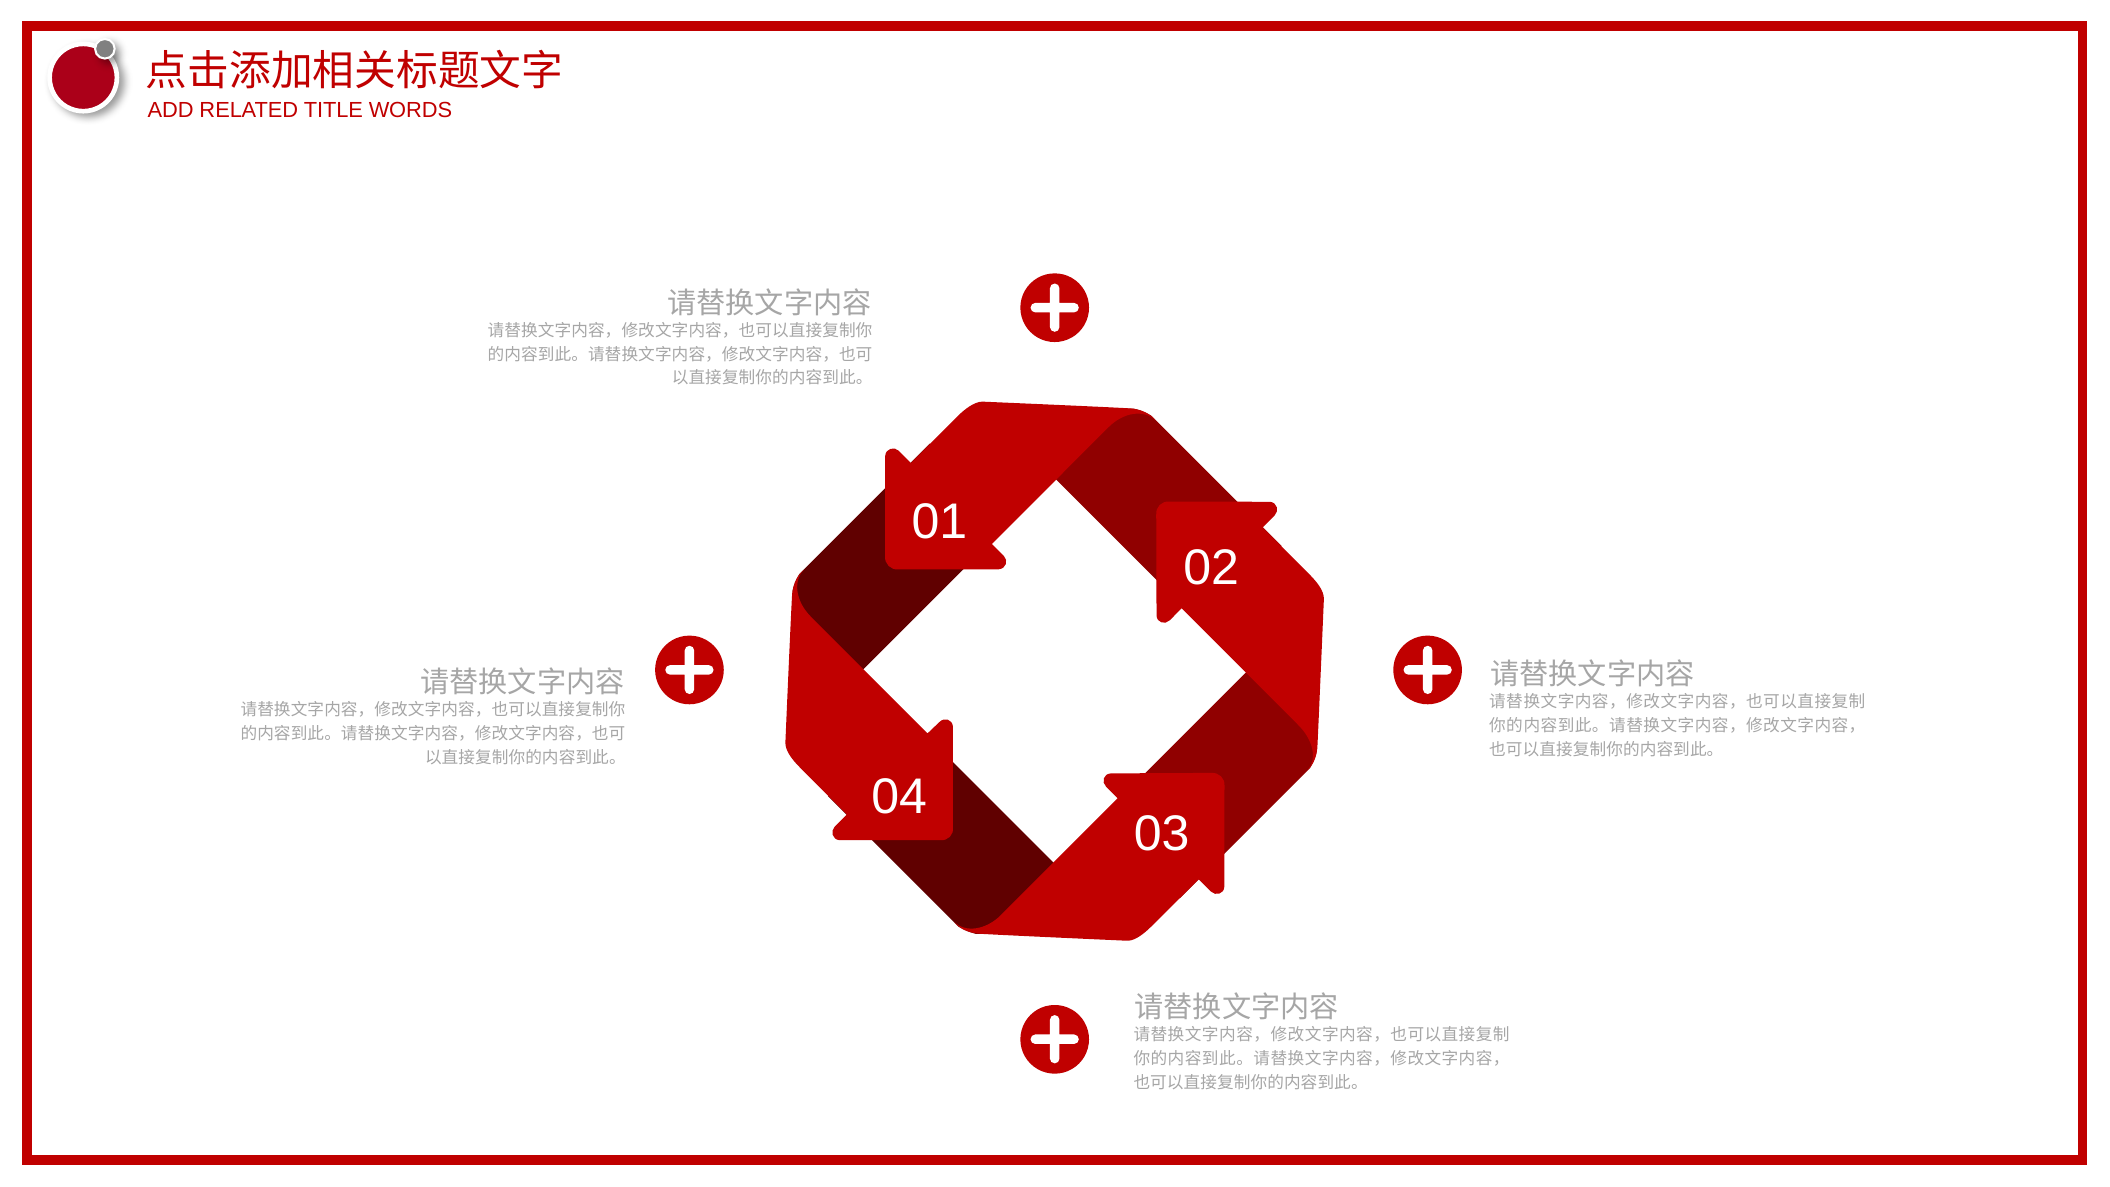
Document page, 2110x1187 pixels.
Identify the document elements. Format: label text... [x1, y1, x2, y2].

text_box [655, 635, 707, 705]
text_box 点击添加相关标题文字 [145, 43, 564, 95]
text_box [94, 37, 116, 60]
text_box 请替换文字内容，修改文字内容，也可以直接复制你的内容到此。请替换文字内容，修改文字内容，也可以直接复制你的内容到此。 [1118, 1012, 1525, 1099]
text_box [48, 42, 118, 113]
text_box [1402, 635, 1462, 705]
text_box ADD RELATED TITLE WORDS [147, 96, 453, 123]
text_box 请替换文字内容 [405, 649, 640, 706]
text_box 请替换文字内容，修改文字内容，也可以直接复制你的内容到此。请替换文字内容，修改文字内容，也可以直接复制你的内容到此。 [464, 308, 707, 395]
text_box 请替换文字内容 [652, 269, 887, 327]
text_box 请替换文字内容，修改文字内容，也可以直接复制你的内容到此。请替换文字内容，修改文字内容，也可以直接复制你的内容到此。 [1474, 679, 1881, 767]
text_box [707, 323, 1402, 1019]
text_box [1020, 1019, 1090, 1074]
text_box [1020, 273, 1090, 323]
text_box 请替换文字内容 [1475, 641, 1710, 698]
text_box 请替换文字内容，修改文字内容，也可以直接复制你的内容到此。请替换文字内容，修改文字内容，也可以直接复制你的内容到此。 [217, 687, 641, 775]
text_box 请替换文字内容 [1119, 1019, 1355, 1031]
